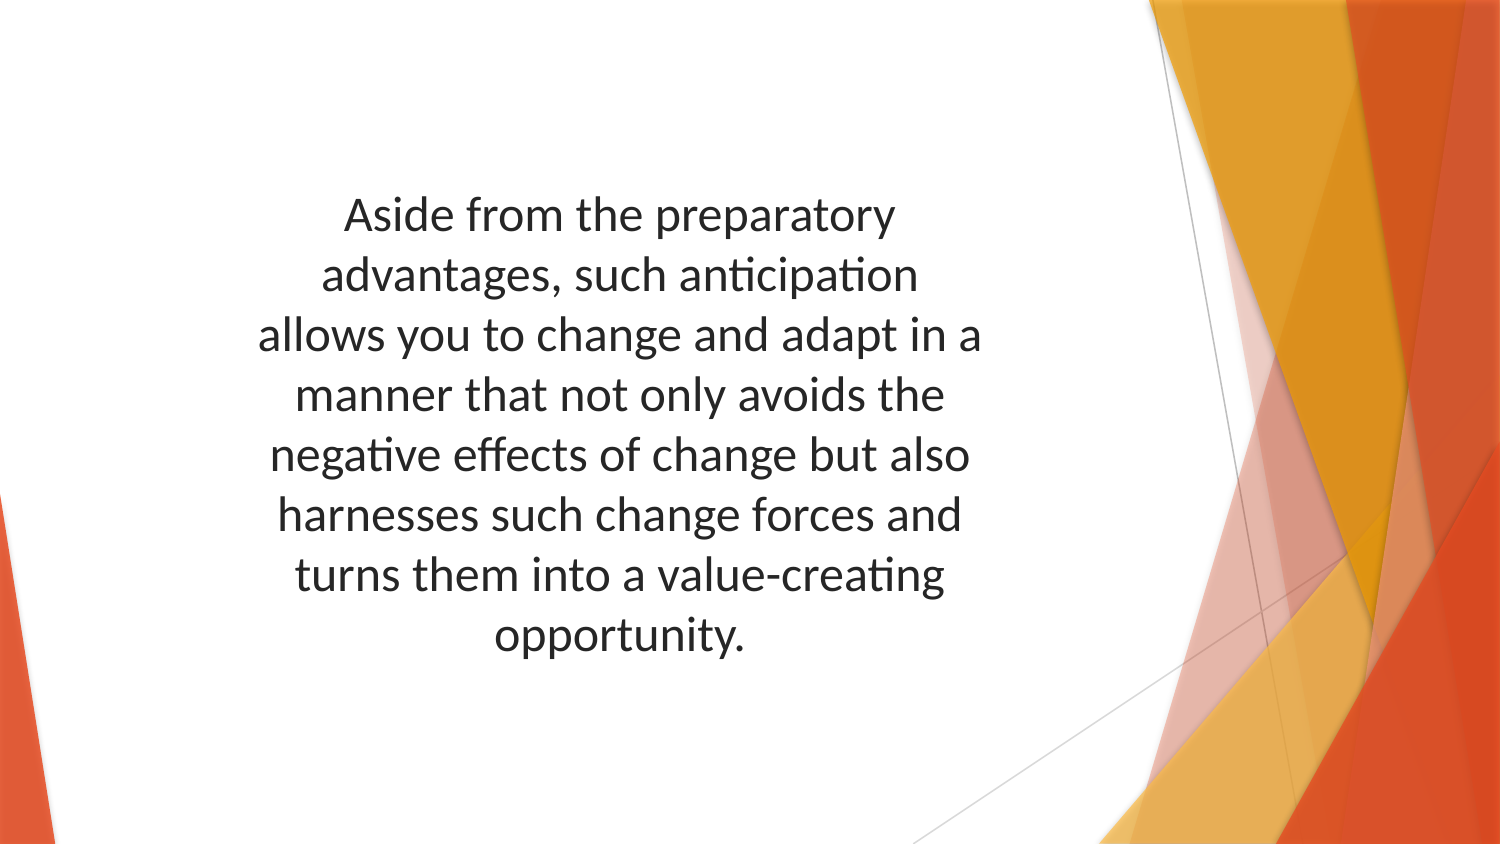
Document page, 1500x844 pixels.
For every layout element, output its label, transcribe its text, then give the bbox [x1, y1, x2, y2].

list Aside from the preparatory advantages, such anticipation allows you to change and adapt in a manner that not only avoids the negative effects of change but also harnesses such change forces and turns them into a value-creating opportunity. [242, 173, 998, 694]
